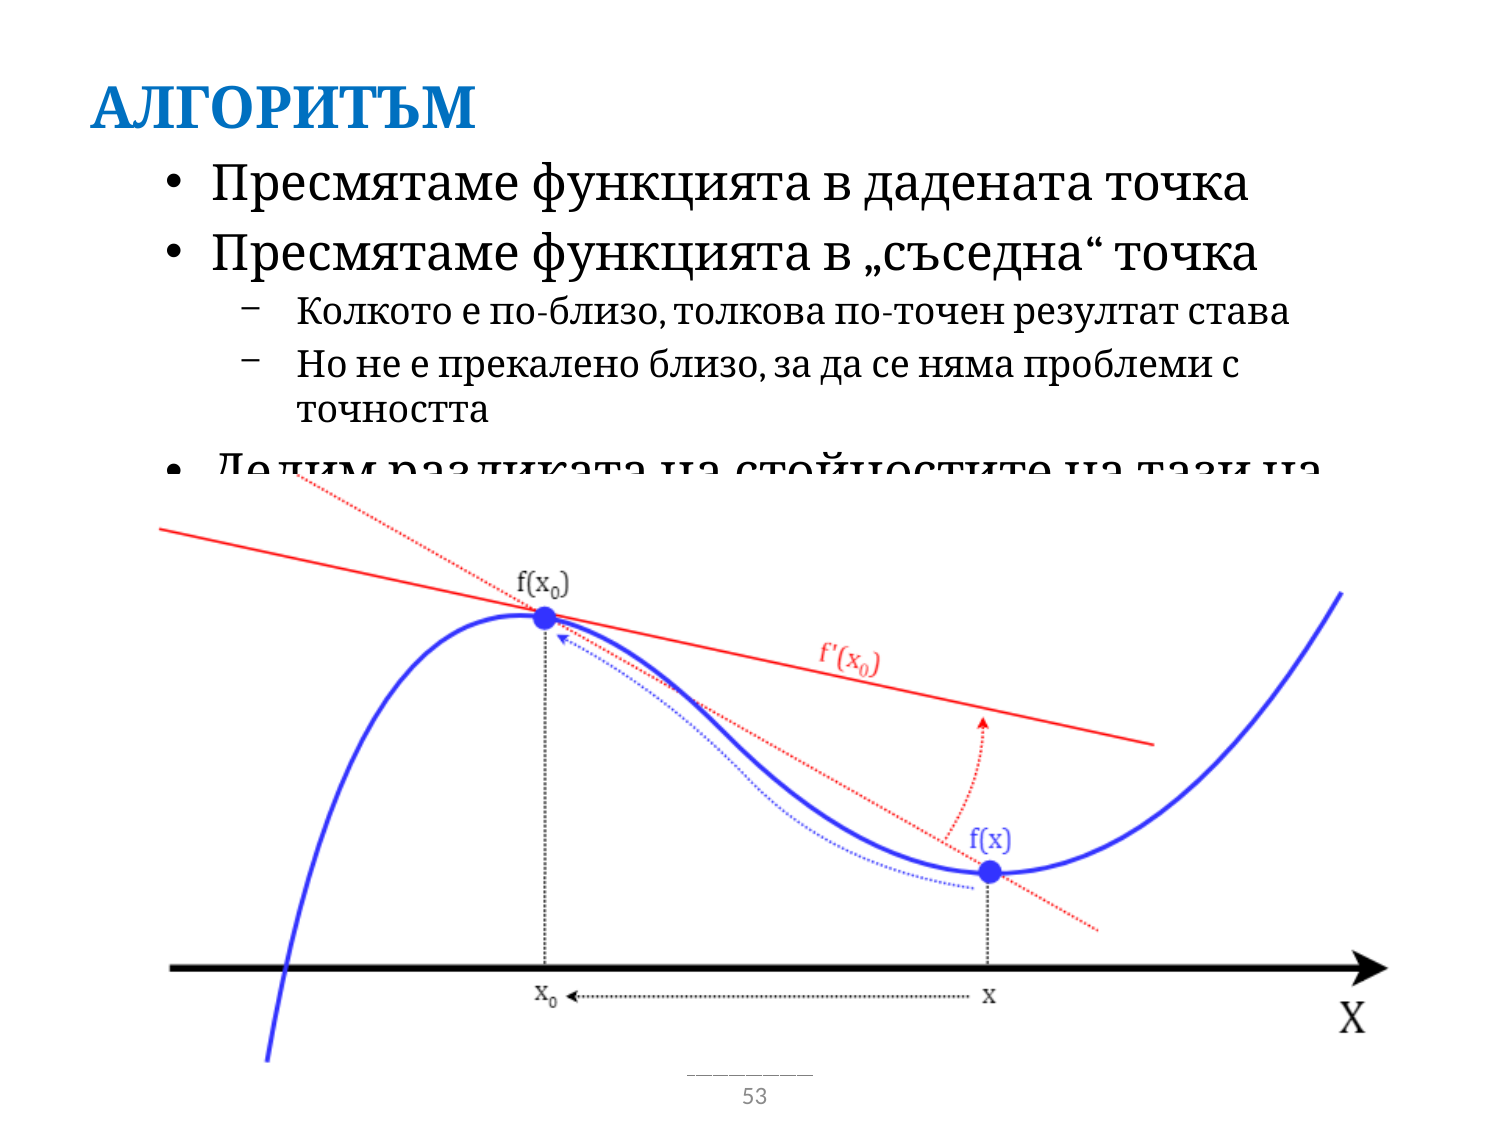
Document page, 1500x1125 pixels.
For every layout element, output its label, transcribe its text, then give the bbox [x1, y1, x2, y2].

picture [149, 474, 1412, 1066]
list Алгоритъм Пресмятаме функцията в дадената точка Пресмятаме функцията в „съседна“ точка Колкото е по-близо, толкова по-точен резултат става Но не е прекалено близо, за да се няма проблеми с точността Делим разликата на стойностите на тази на точките [75, 62, 1450, 1063]
slide_number 53 [579, 1074, 930, 1125]
